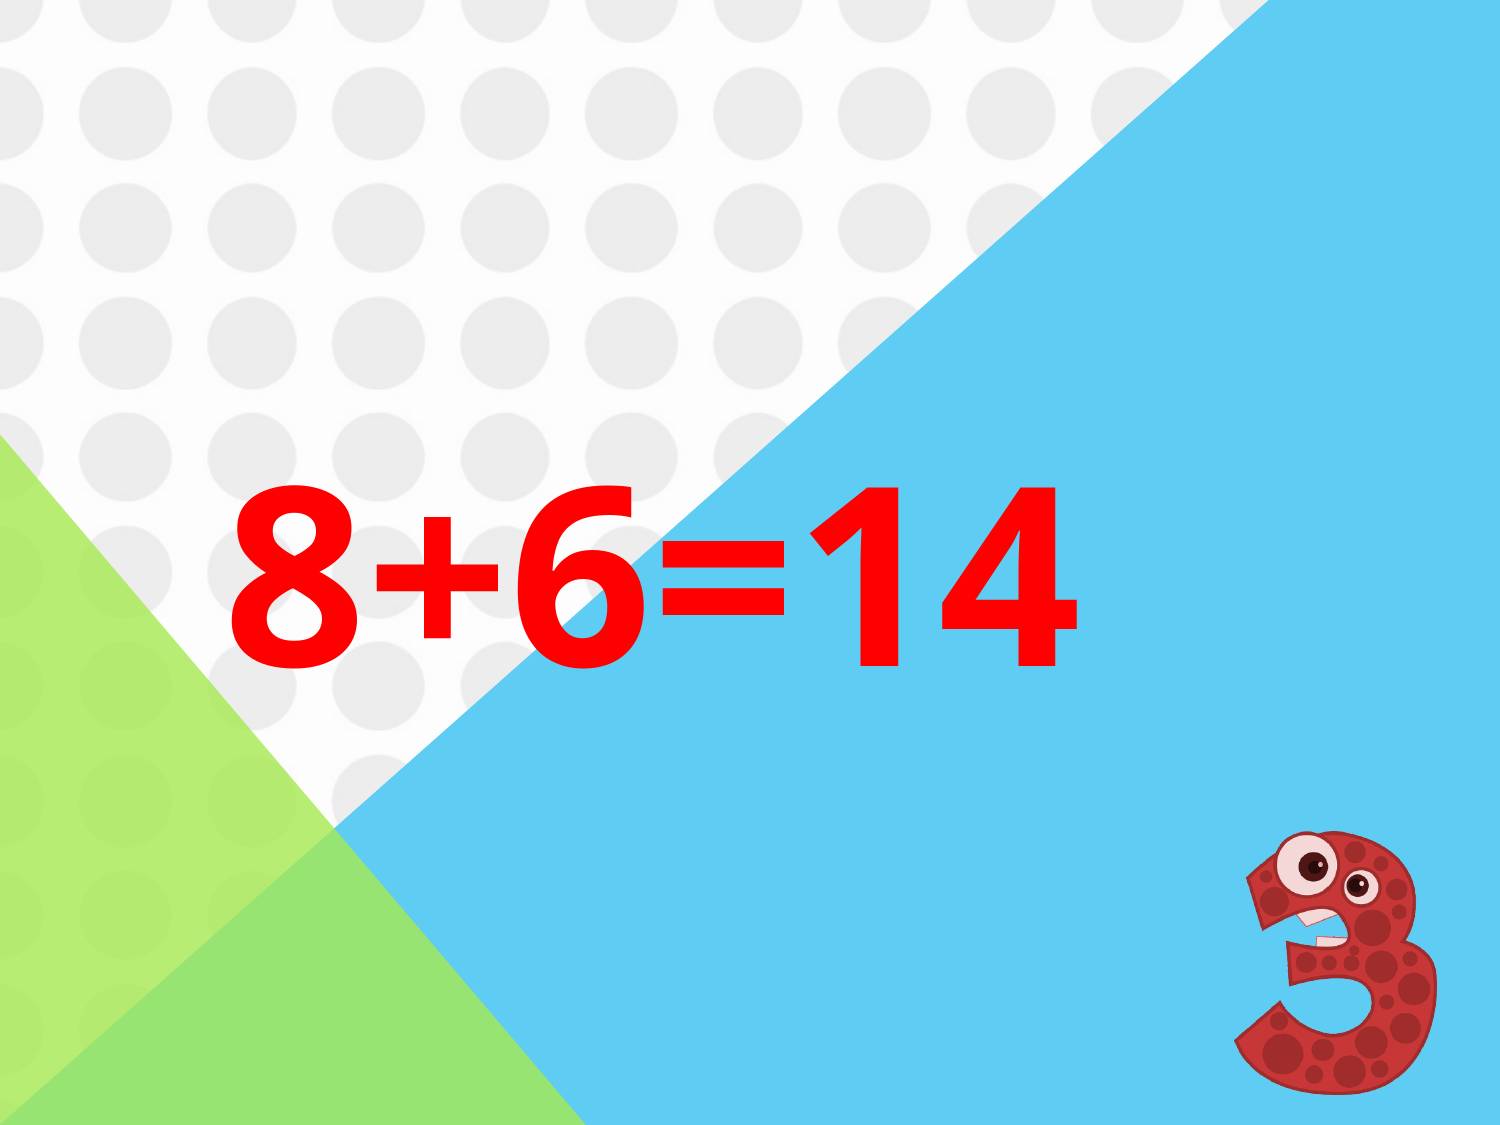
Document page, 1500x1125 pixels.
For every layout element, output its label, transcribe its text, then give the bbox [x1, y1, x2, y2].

text_box 8+6=14 [208, 408, 1097, 724]
picture [1233, 830, 1437, 1096]
